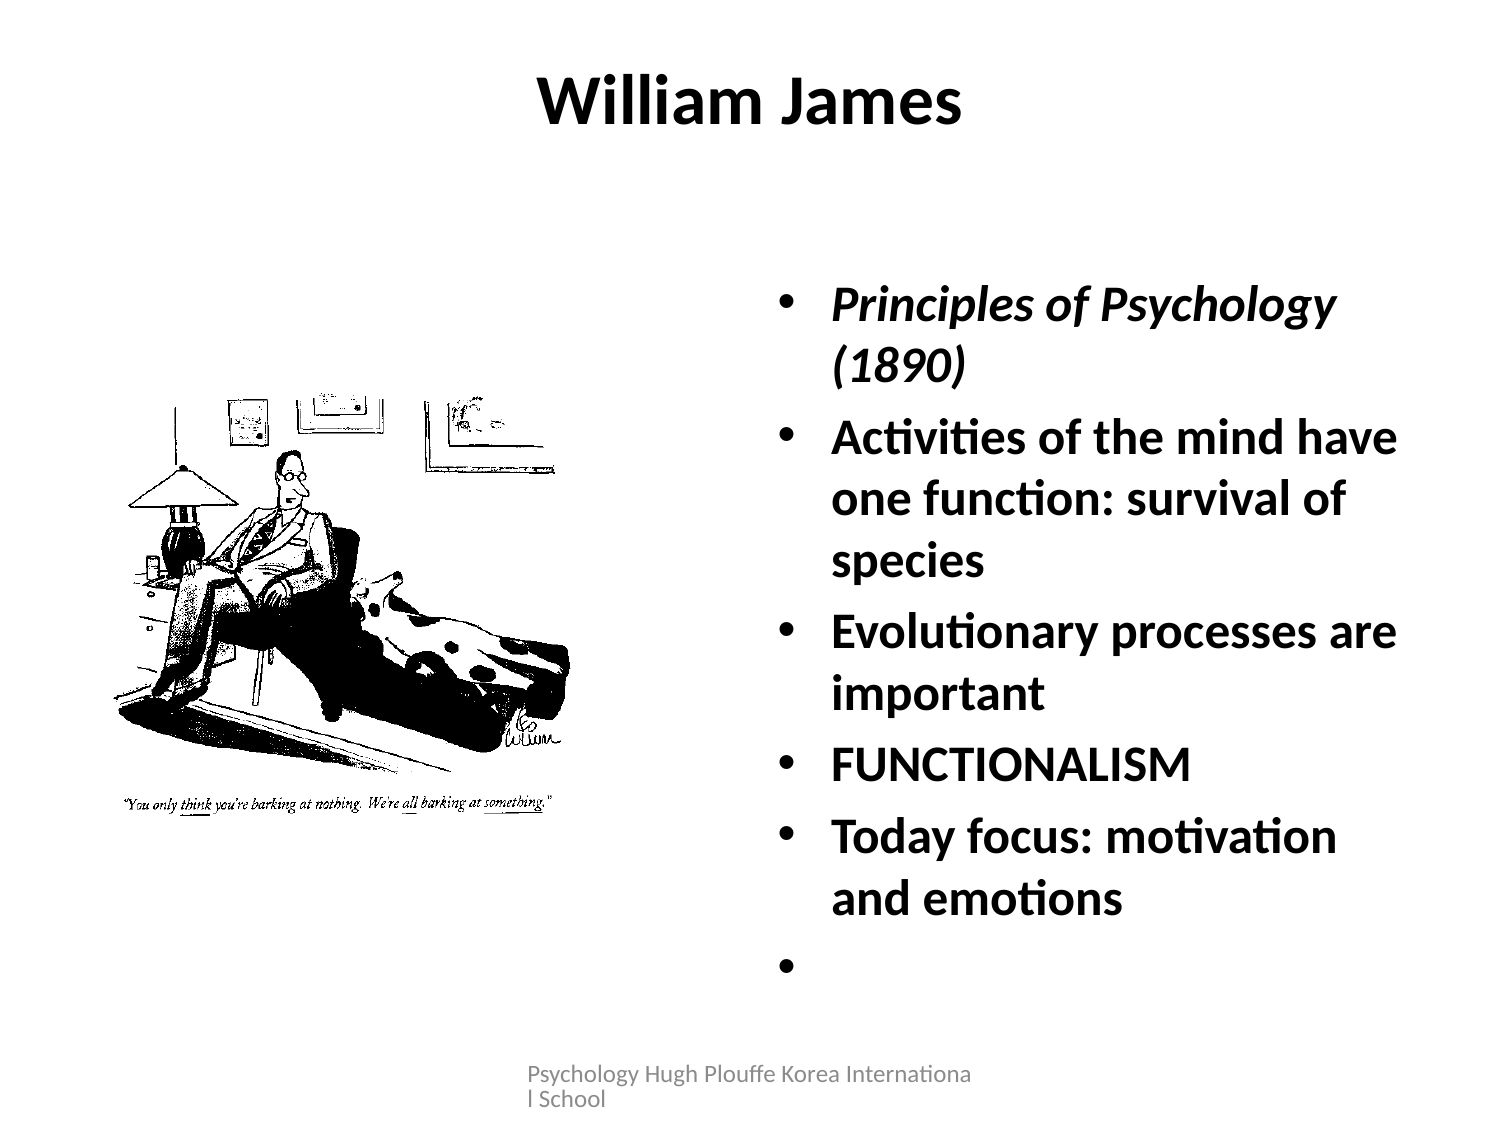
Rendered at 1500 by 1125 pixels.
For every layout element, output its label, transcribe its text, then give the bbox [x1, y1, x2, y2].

title William James [75, 45, 1425, 233]
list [15, 349, 738, 875]
list Principles of Psychology (1890) Activities of the mind have one function: survival of species Evolutionary processes are important FUNCTIONALISM Today focus: motivation and emotions [762, 262, 1425, 1005]
footer Psychology Hugh Plouffe Korea International School [512, 1042, 988, 1103]
